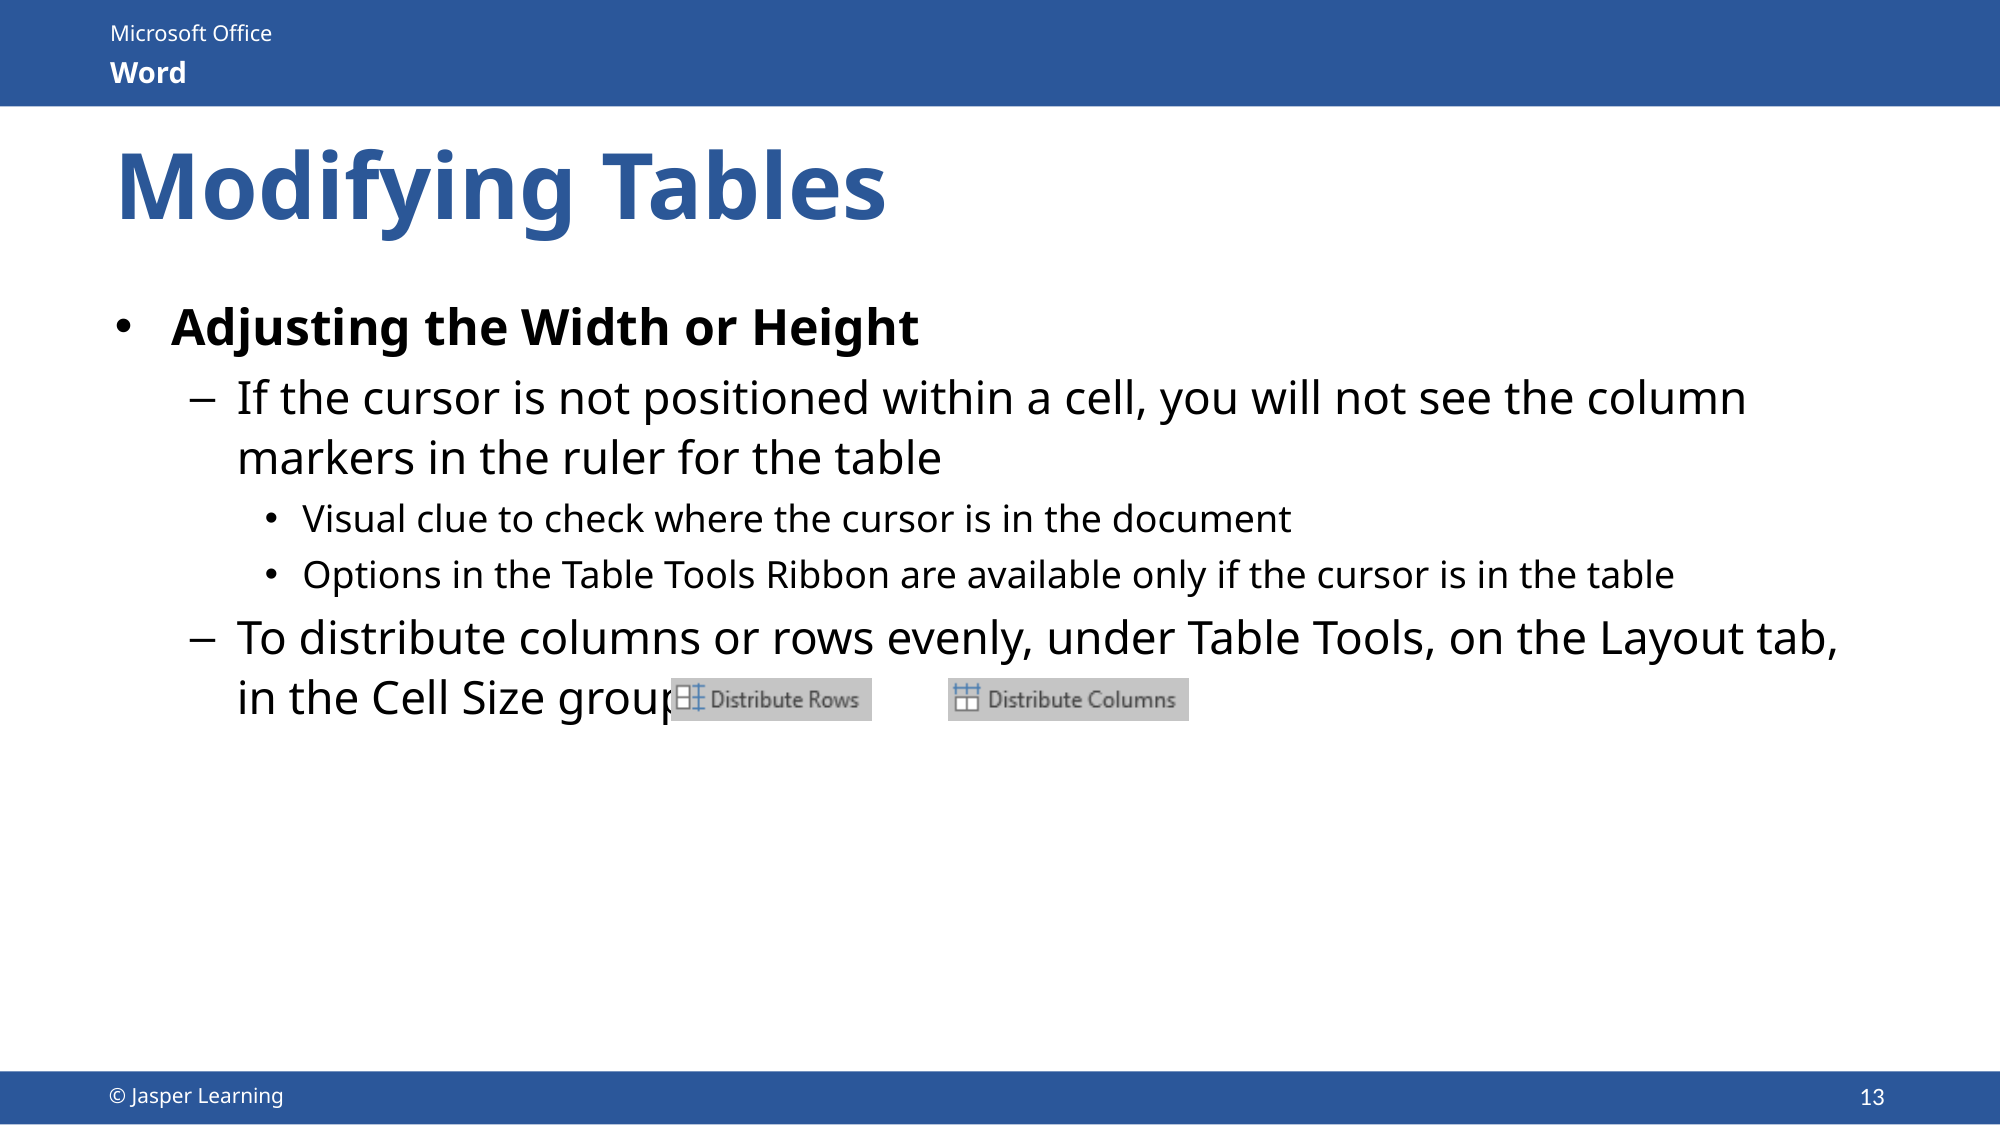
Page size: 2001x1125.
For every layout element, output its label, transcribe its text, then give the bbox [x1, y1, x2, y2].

list Adjusting the Width or Height If the cursor is not positioned within a cell, you will not see the column markers in the ruler for the table Visual clue to check where the cursor is in the document Options in the Table Tools Ribbon are available only if the cursor is in the table To distribute columns or rows evenly, under Table Tools, on the Layout tab, in the Cell Size group, click or [99, 283, 1900, 1026]
picture [671, 677, 872, 721]
picture [948, 677, 1189, 722]
title Modifying Tables [99, 118, 1866, 248]
footer © Jasper Learning [94, 1066, 769, 1125]
slide_number 13 [1433, 1065, 1900, 1125]
